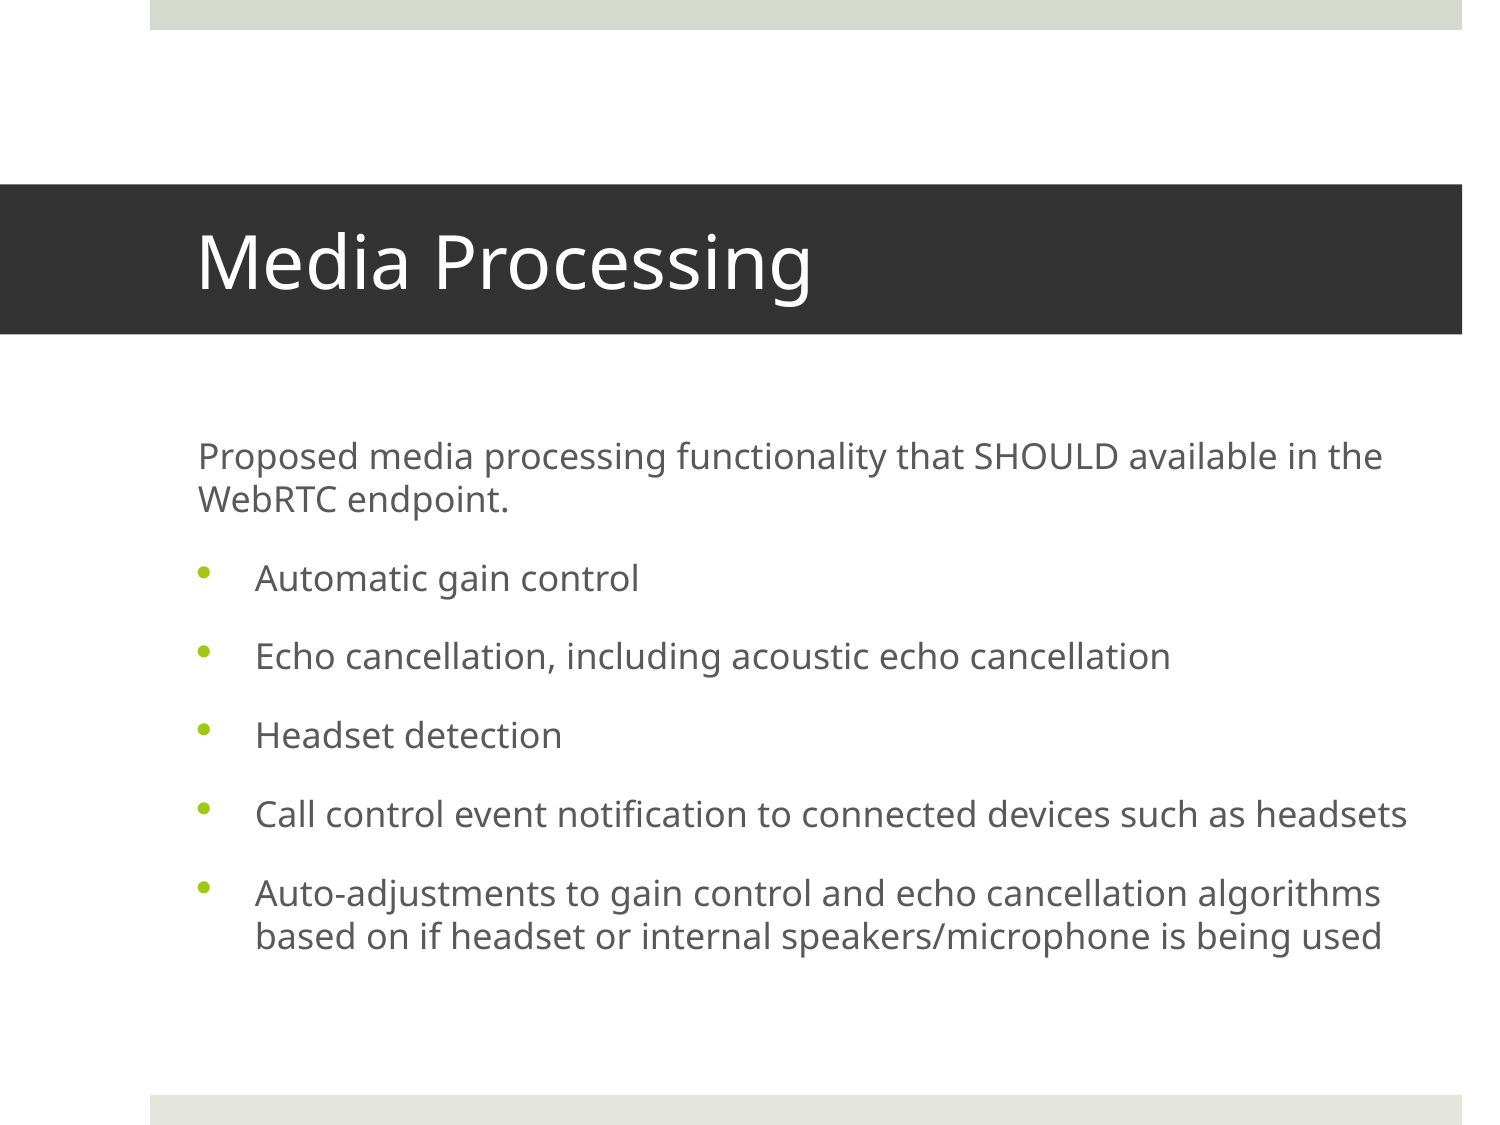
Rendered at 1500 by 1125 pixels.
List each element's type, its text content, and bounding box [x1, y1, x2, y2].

list Proposed media processing functionality that SHOULD available in the WebRTC endpoint. Automatic gain control Echo cancellation, including acoustic echo cancellation Headset detection Call control event notification to connected devices such as headsets Auto-adjustments to gain control and echo cancellation algorithms based on if headset or internal speakers/microphone is being used [182, 425, 1432, 1028]
title Media Processing [0, 184, 1463, 335]
